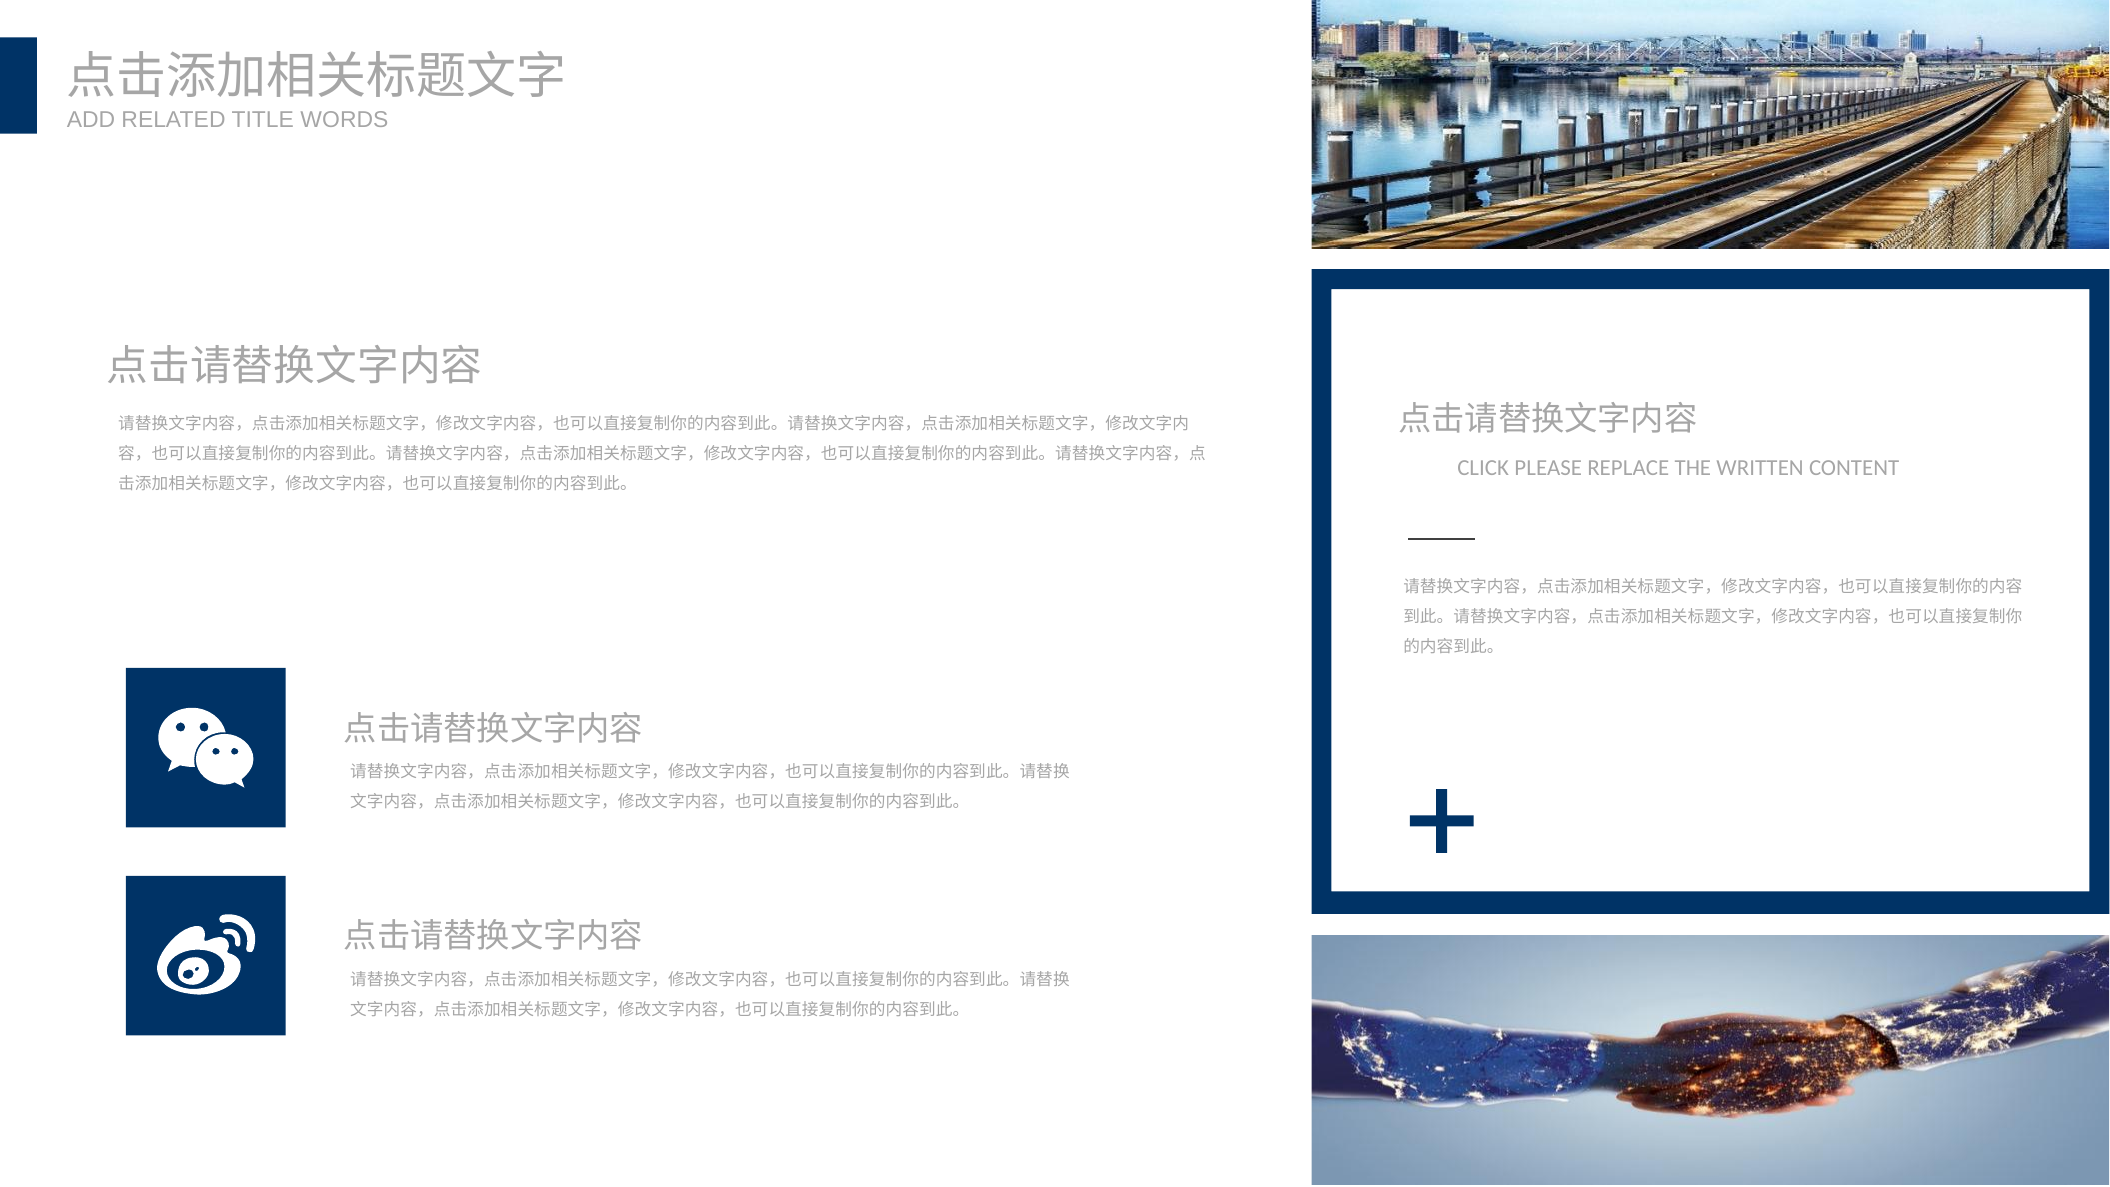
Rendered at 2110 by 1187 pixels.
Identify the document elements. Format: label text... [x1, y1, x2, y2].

text_box [0, 36, 38, 135]
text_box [91, 306, 1234, 498]
text_box [1409, 788, 1475, 854]
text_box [1381, 369, 2039, 662]
text_box ADD RELATED TITLE WORDS [66, 104, 389, 132]
text_box [1311, 268, 2110, 915]
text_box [125, 875, 1087, 1036]
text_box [125, 667, 1087, 828]
text_box [1311, 0, 2110, 250]
text_box [1311, 935, 2110, 1186]
text_box 点击添加相关标题文字 [66, 43, 567, 104]
